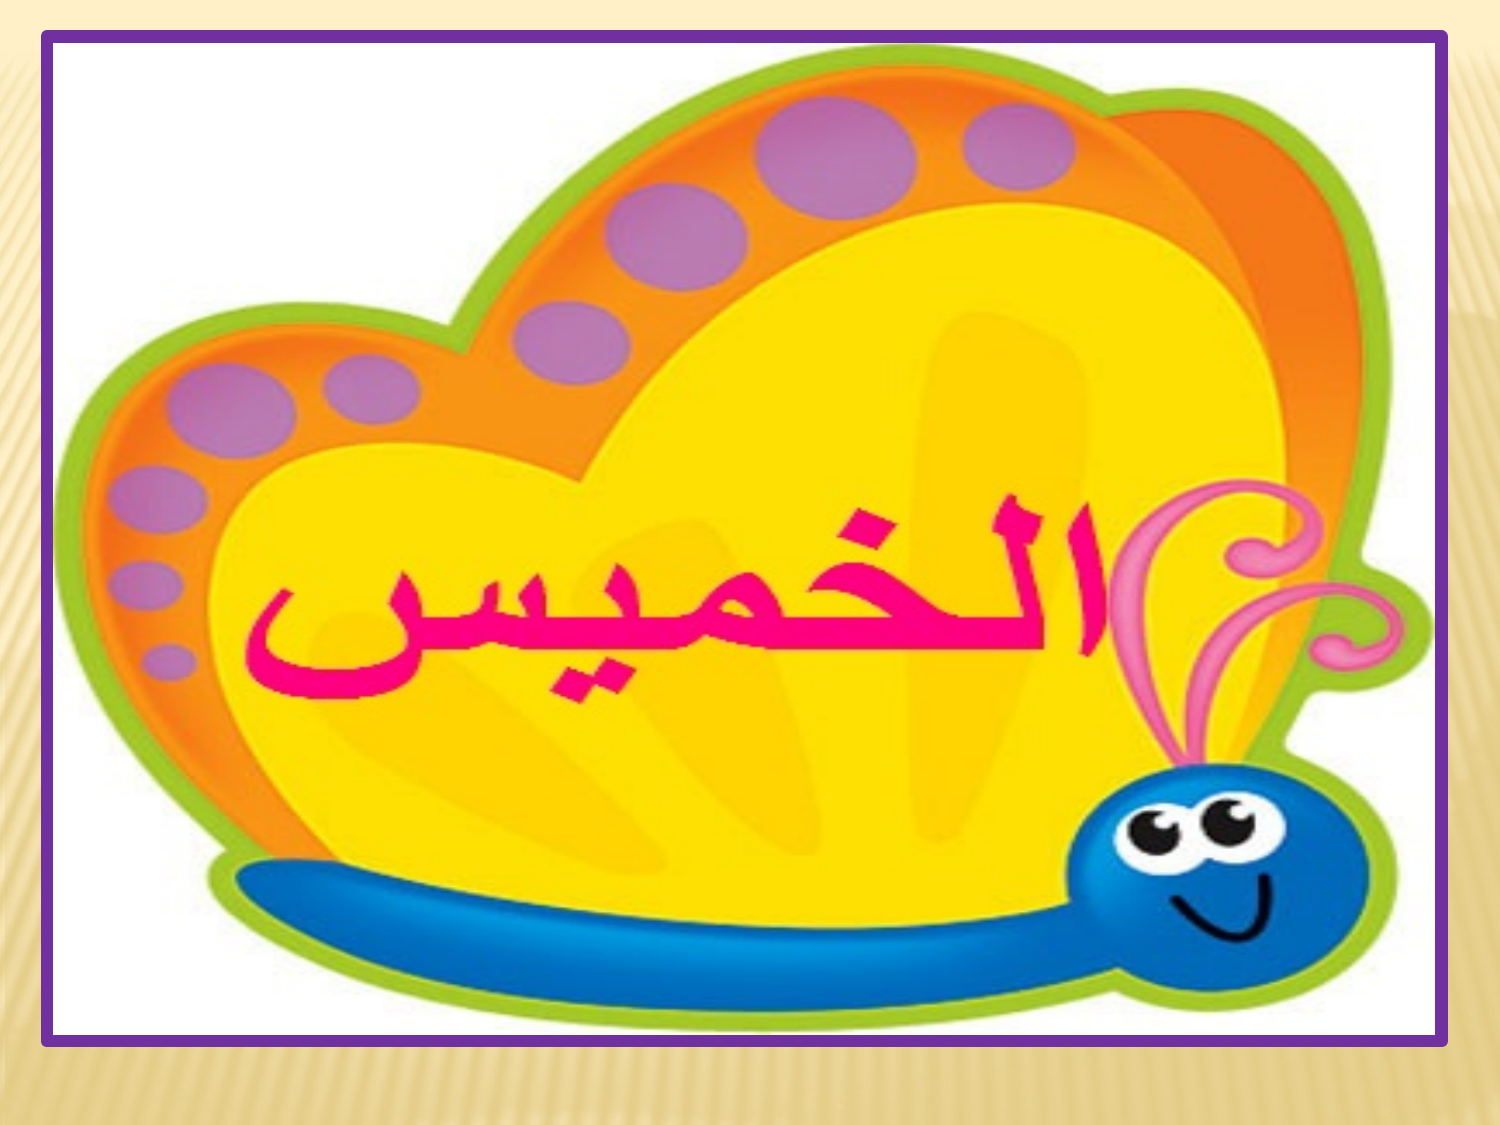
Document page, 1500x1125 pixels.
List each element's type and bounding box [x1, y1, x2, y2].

picture [52, 42, 1436, 1036]
